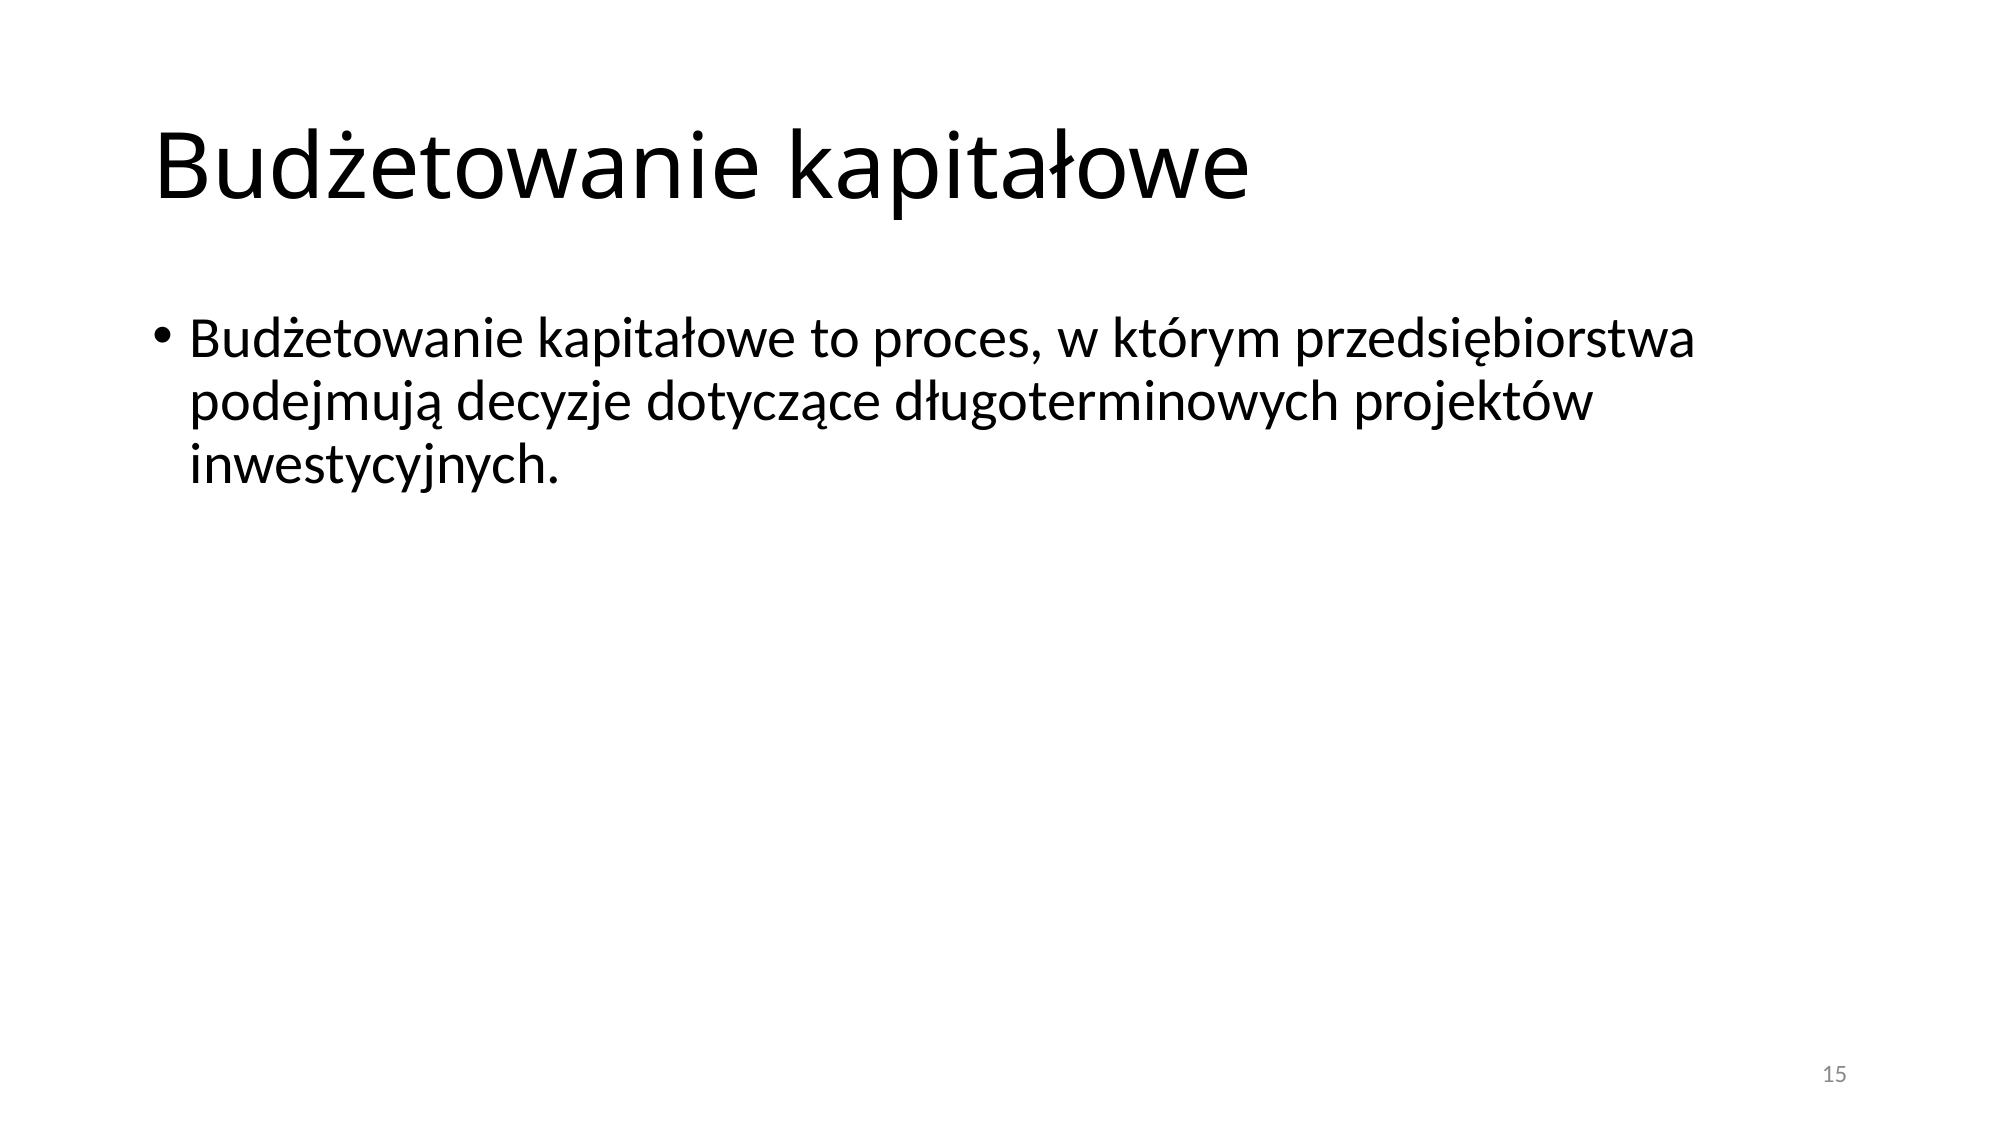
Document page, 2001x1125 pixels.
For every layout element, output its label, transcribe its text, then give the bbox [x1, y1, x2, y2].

list Budżetowanie kapitałowe to proces, w którym przedsiębiorstwa podejmują decyzje dotyczące długoterminowych projektów inwestycyjnych. [137, 299, 1863, 1014]
title Budżetowanie kapitałowe [137, 59, 1863, 278]
slide_number 15 [1412, 1042, 1863, 1103]
